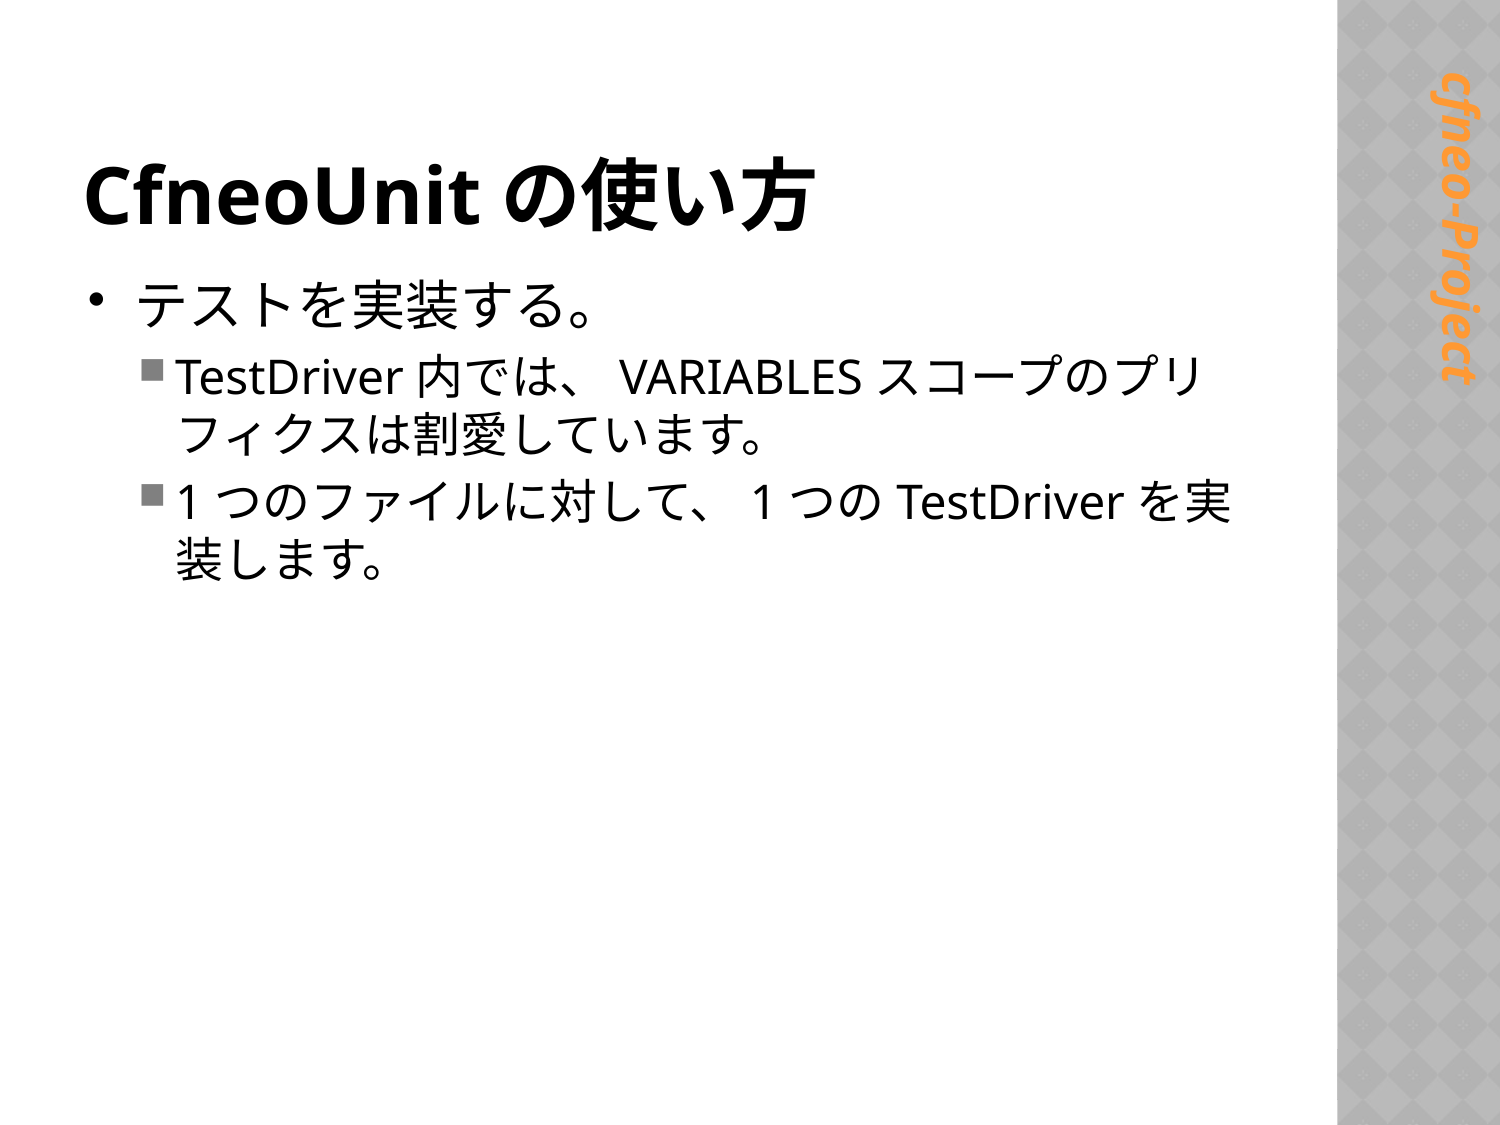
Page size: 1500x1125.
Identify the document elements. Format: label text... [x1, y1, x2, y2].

list テストを実装する。 TestDriver内では、VARIABLESスコープのプリフィクスは割愛しています。 1つのファイルに対して、1つのTestDriverを実装します。 [75, 264, 1263, 1059]
title CfneoUnitの使い方 [75, 52, 1263, 240]
